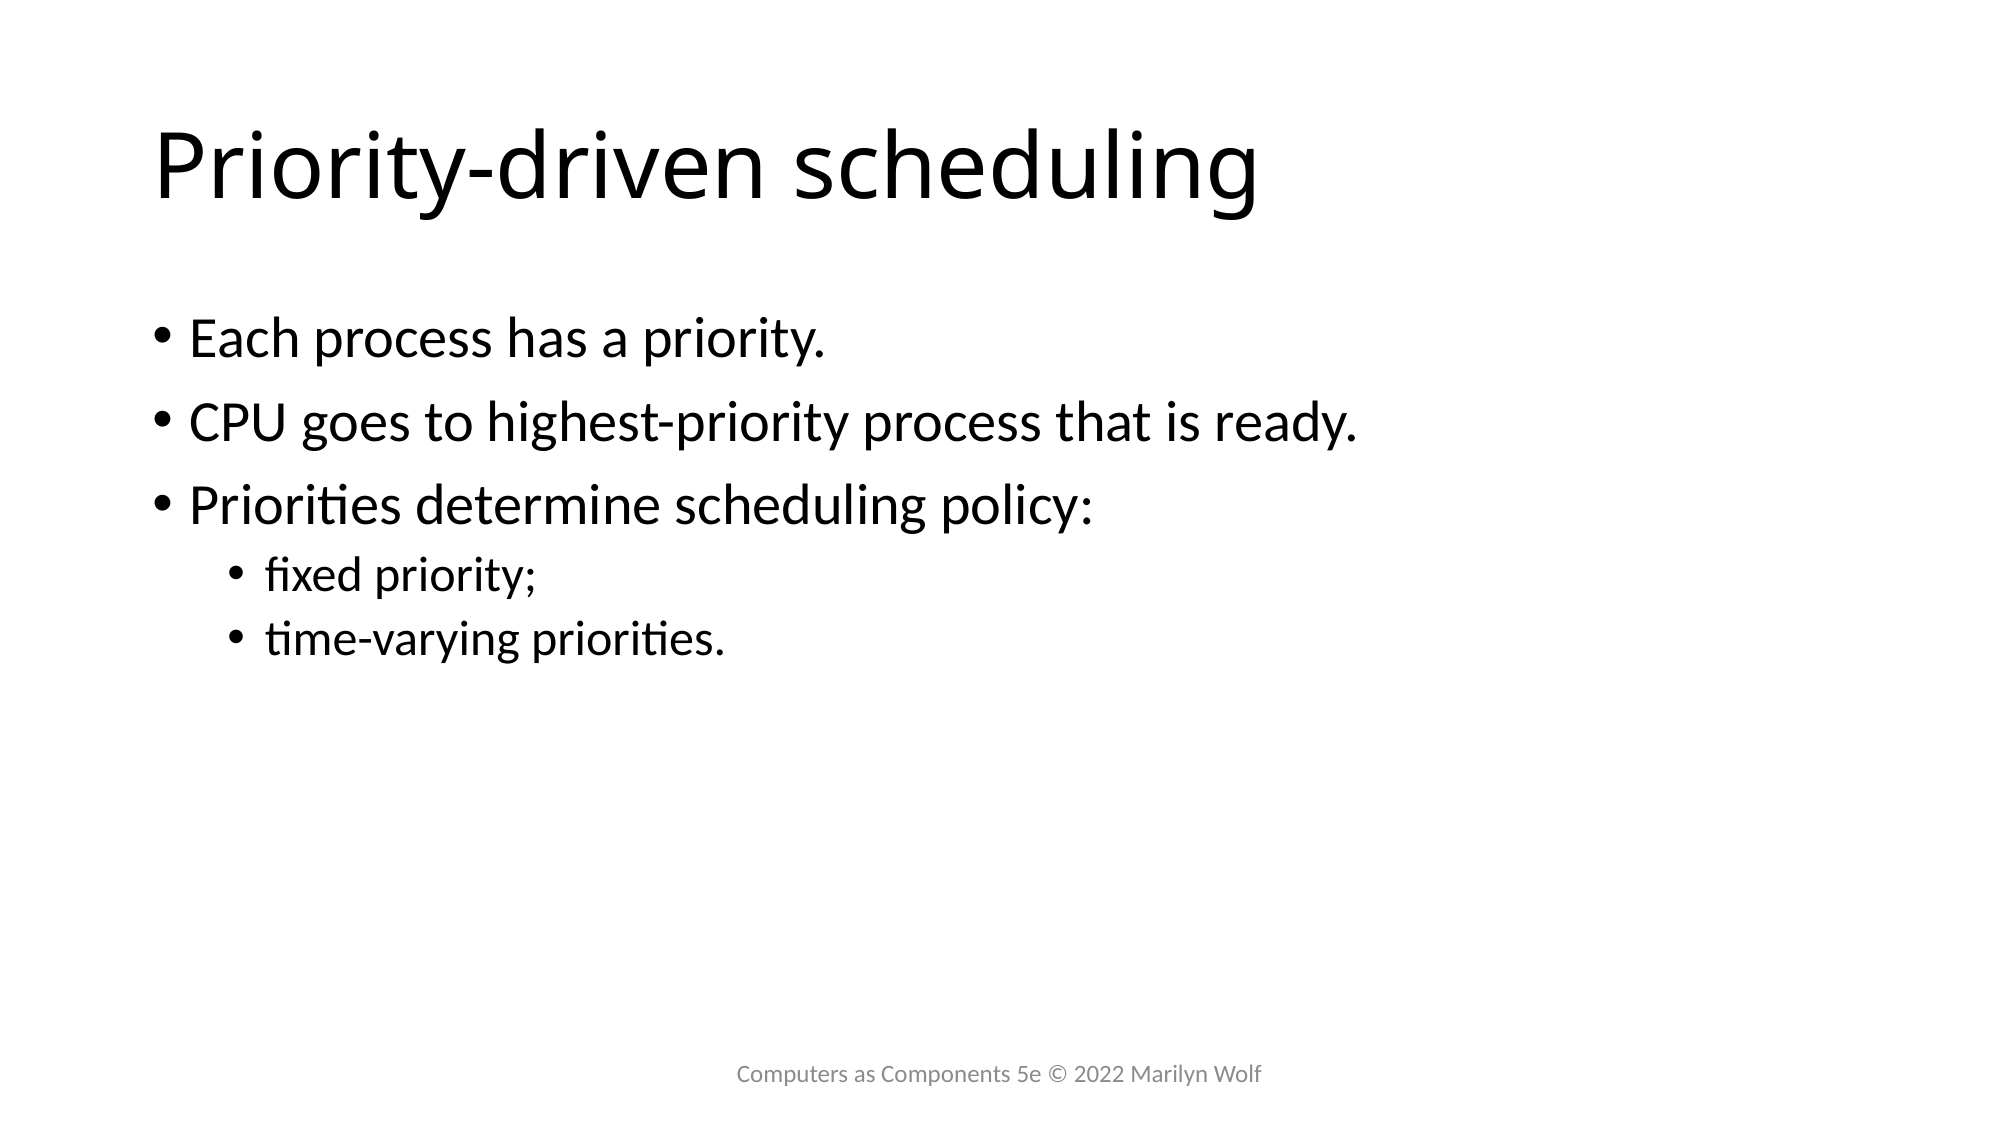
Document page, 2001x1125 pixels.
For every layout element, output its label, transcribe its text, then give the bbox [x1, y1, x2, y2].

title Priority-driven scheduling [137, 59, 1863, 278]
list Each process has a priority. CPU goes to highest-priority process that is ready. Priorities determine scheduling policy: fixed priority; time-varying priorities. [137, 299, 1863, 1014]
footer Computers as Components 5e © 2022 Marilyn Wolf [662, 1042, 1338, 1103]
